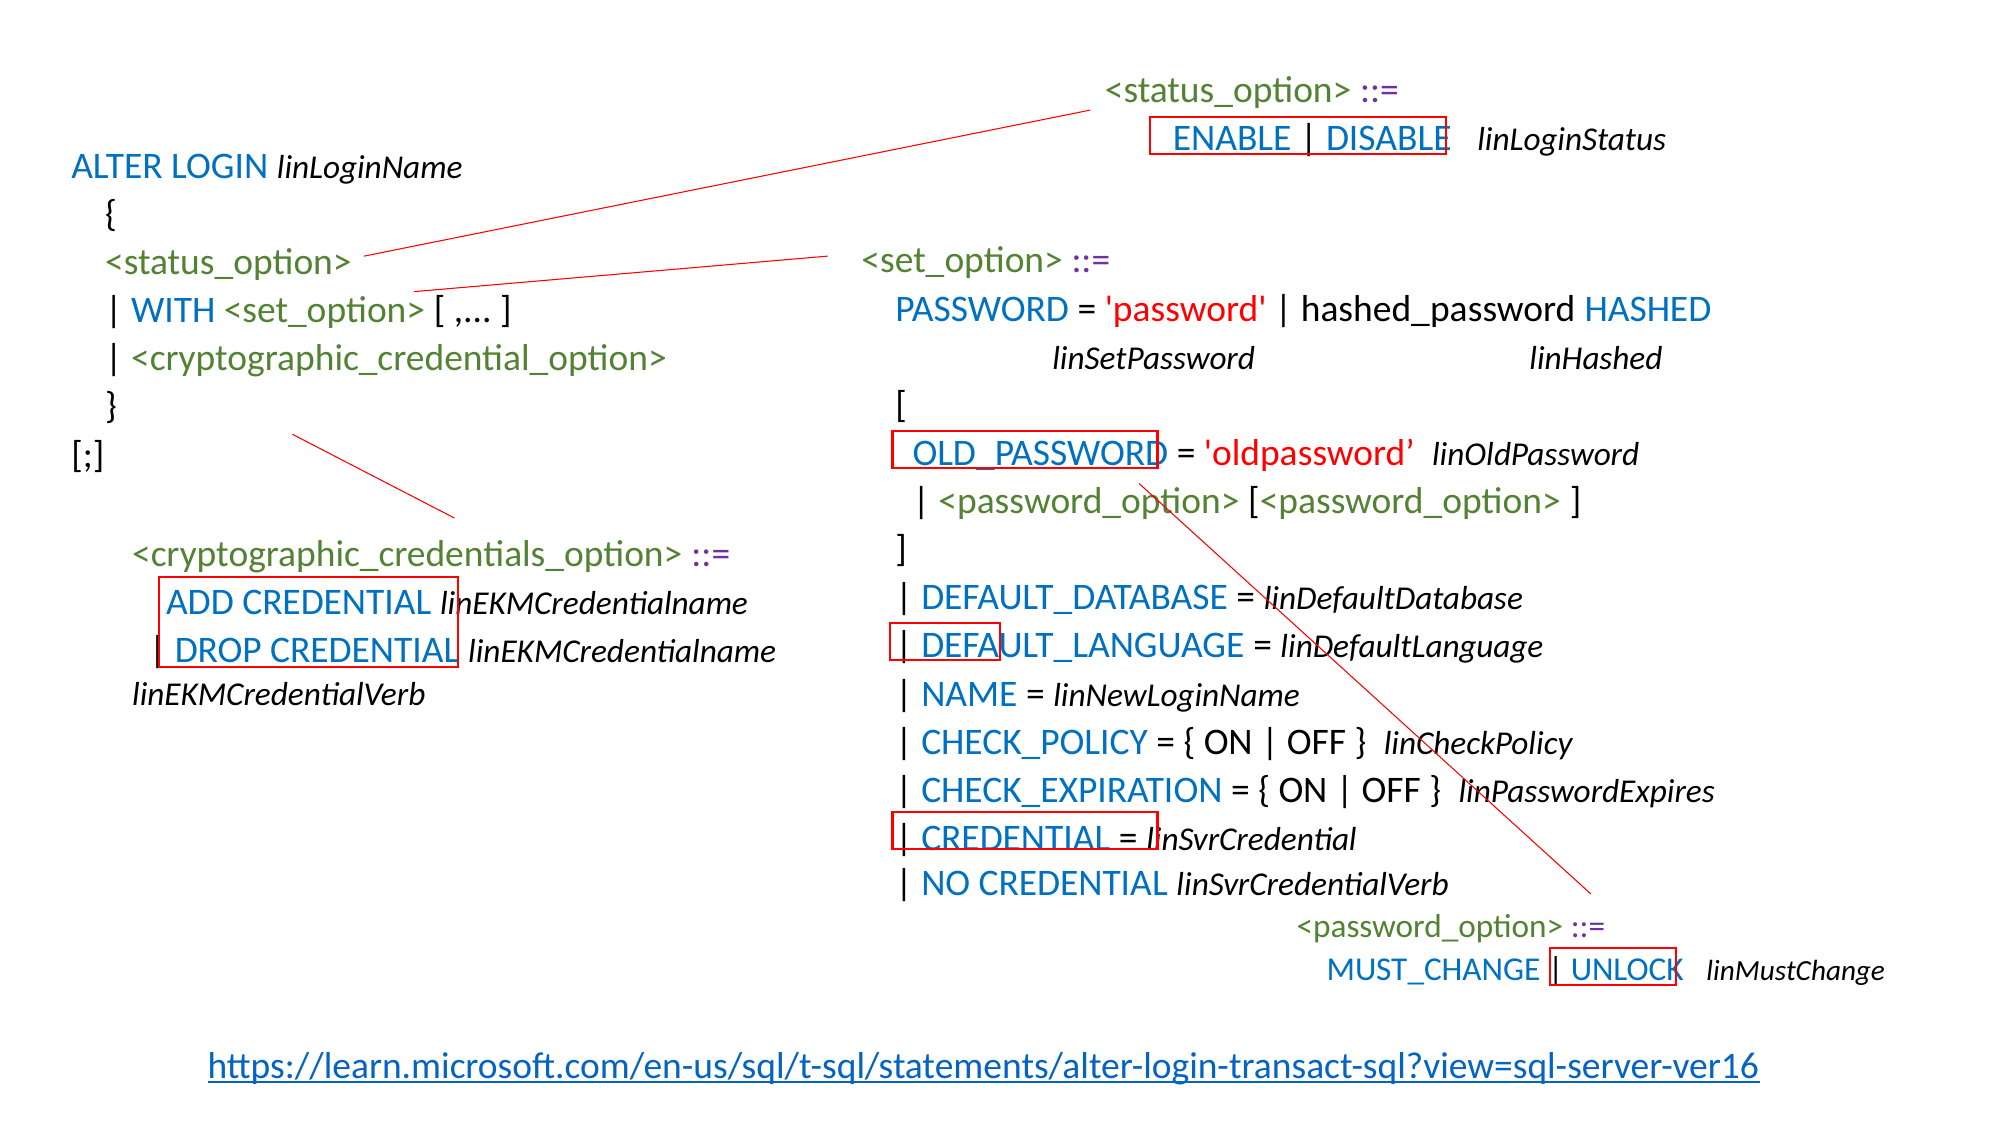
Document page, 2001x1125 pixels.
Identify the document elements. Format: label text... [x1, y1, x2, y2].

text_box [891, 811, 1139, 850]
text_box <set_option> ::= PASSWORD = 'password' | hashed_password HASHED linSetPassword linHashed [ OLD_PASSWORD = 'oldpassword’ linOldPassword | <password_option> [<password_option> ] ] | DEFAULT_DATABASE = linDefaultDatabase | DEFAULT_LANGUAGE = linDefaultLanguage | NAME = linNewLoginName | CHECK_POLICY = { ON | OFF } linCheckPolicy | CHECK_EXPIRATION = { ON | OFF } linPasswordExpires | CREDENTIAL = linSvrCredential | NO CREDENTIAL linSvrCredentialVerb [846, 224, 1731, 911]
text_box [414, 256, 828, 292]
text_box <password_option> ::= MUST_CHANGE | UNLOCK linMustChange [1281, 893, 1900, 995]
text_box [1549, 947, 1677, 986]
text_box <cryptographic_credentials_option> ::= ADD CREDENTIAL linEKMCredentialname | DROP CREDENTIAL linEKMCredentialname linEKMCredentialVerb [117, 517, 792, 720]
text_box ALTER LOGIN linLoginName { <status_option> | WITH <set_option> [ ,... ] | <cryptographic_credential_option> } [;] [56, 130, 683, 482]
text_box [1149, 116, 1447, 155]
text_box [1139, 483, 1591, 895]
text_box [891, 430, 1159, 469]
text_box https://learn.microsoft.com/en-us/sql/t-sql/statements/alter-login-transact-sql?view=sql-server-ver16 [192, 1033, 1807, 1093]
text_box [292, 434, 455, 518]
text_box [158, 576, 459, 668]
text_box <status_option> ::= ENABLE | DISABLE linLoginStatus [1090, 54, 1682, 166]
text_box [364, 109, 1076, 257]
text_box [889, 622, 1001, 661]
